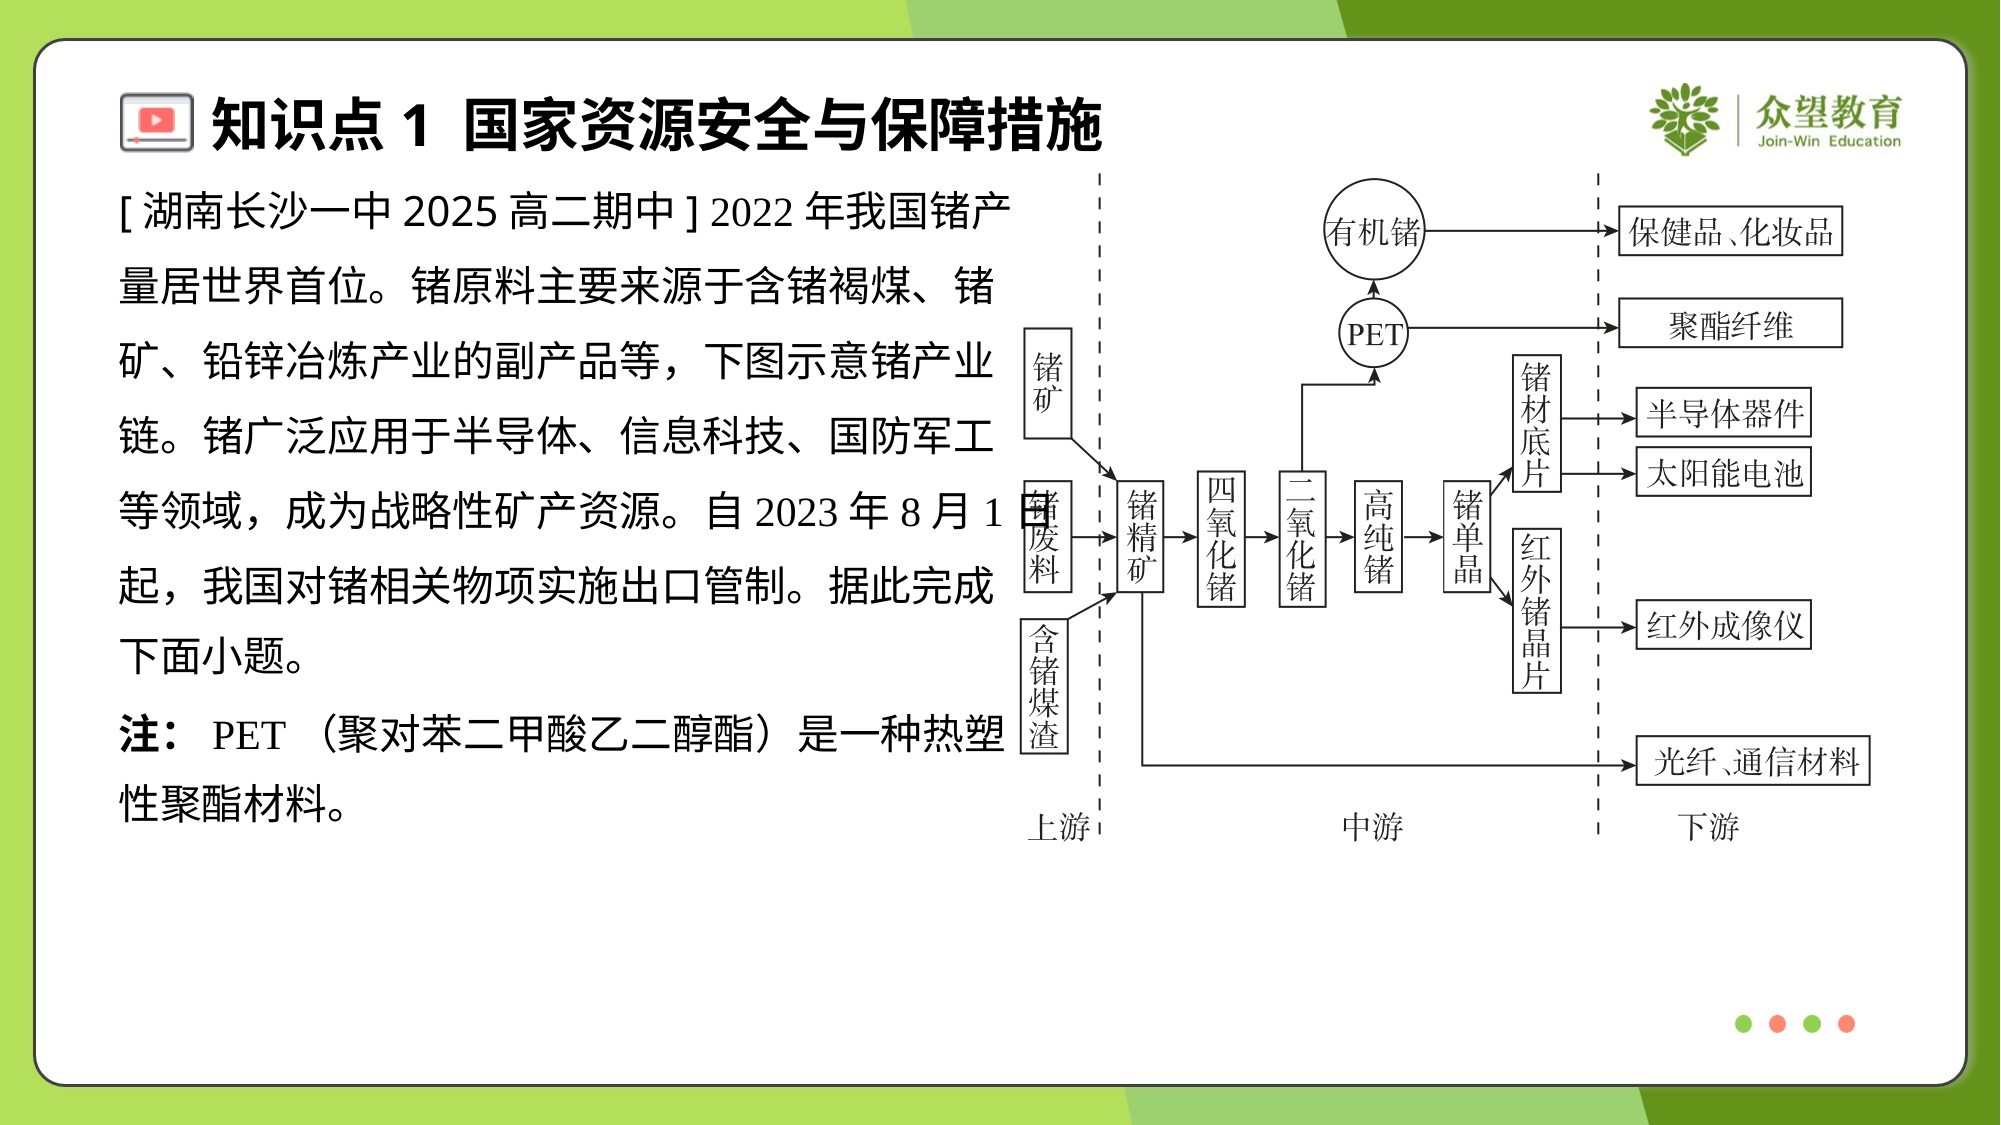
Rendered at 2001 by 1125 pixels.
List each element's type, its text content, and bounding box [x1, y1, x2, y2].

picture [0, 0, 2000, 1125]
text_box [湖南长沙一中2025高二期中] 2022年我国锗产 量居世界首位。锗原料主要来源于含锗褐煤、锗 矿、铅锌冶炼产业的副产品等，下图示意锗产业 链。锗广泛应用于半导体、信息科技、国防军工 等领域，成为战略性矿产资源。自2023年8月1日 起，我国对锗相关物项实施出口管制。据此完成 下面小题。 [118, 159, 1001, 673]
text_box 注：PET（聚对苯二甲酸乙二醇酯）是一种热塑 性聚酯材料。 [118, 682, 1001, 821]
